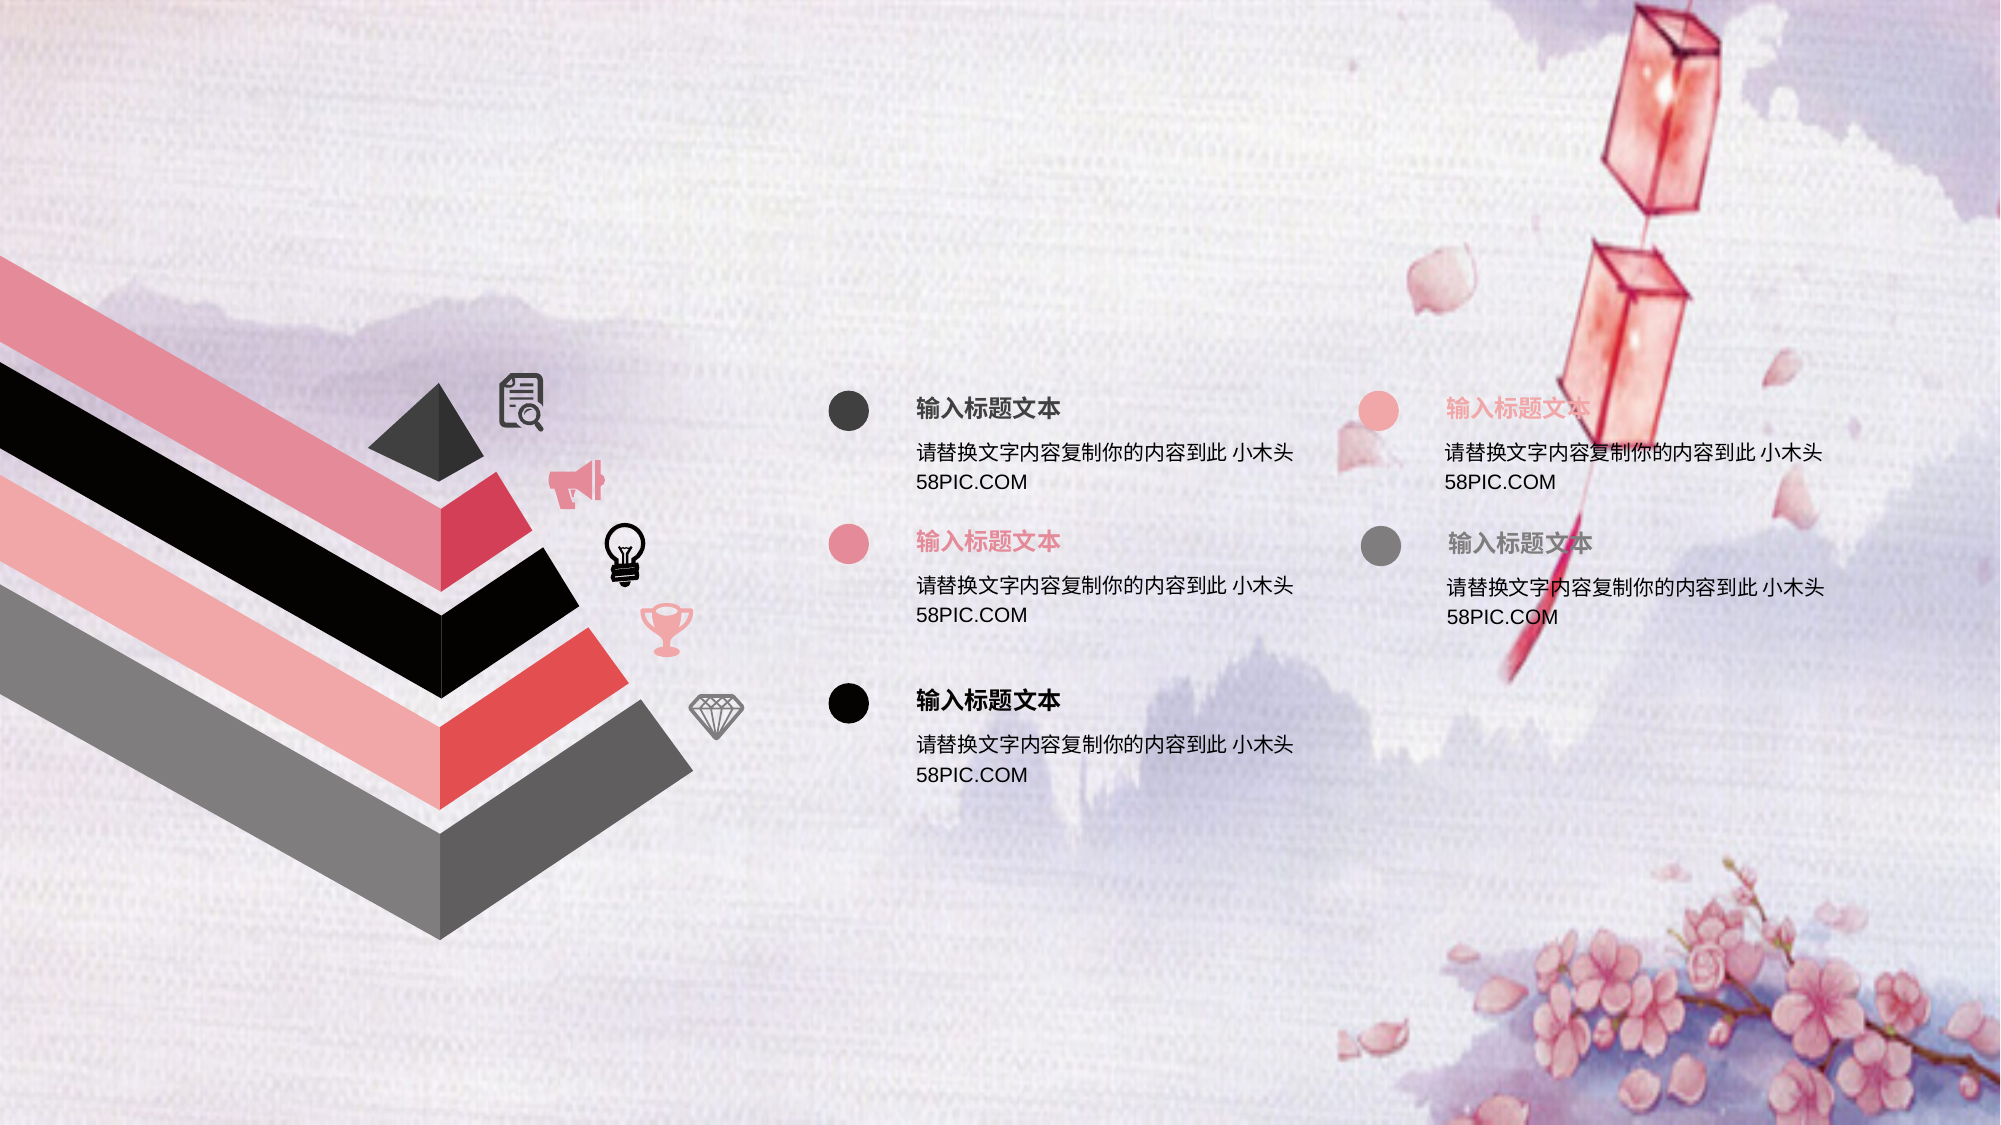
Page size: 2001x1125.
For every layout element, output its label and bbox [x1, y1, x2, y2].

text_box [0, 253, 745, 941]
text_box [1360, 524, 1888, 636]
text_box [1358, 389, 1886, 501]
picture [0, 0, 2001, 1125]
text_box [828, 681, 1356, 793]
text_box [828, 389, 1356, 501]
text_box [828, 522, 1356, 634]
